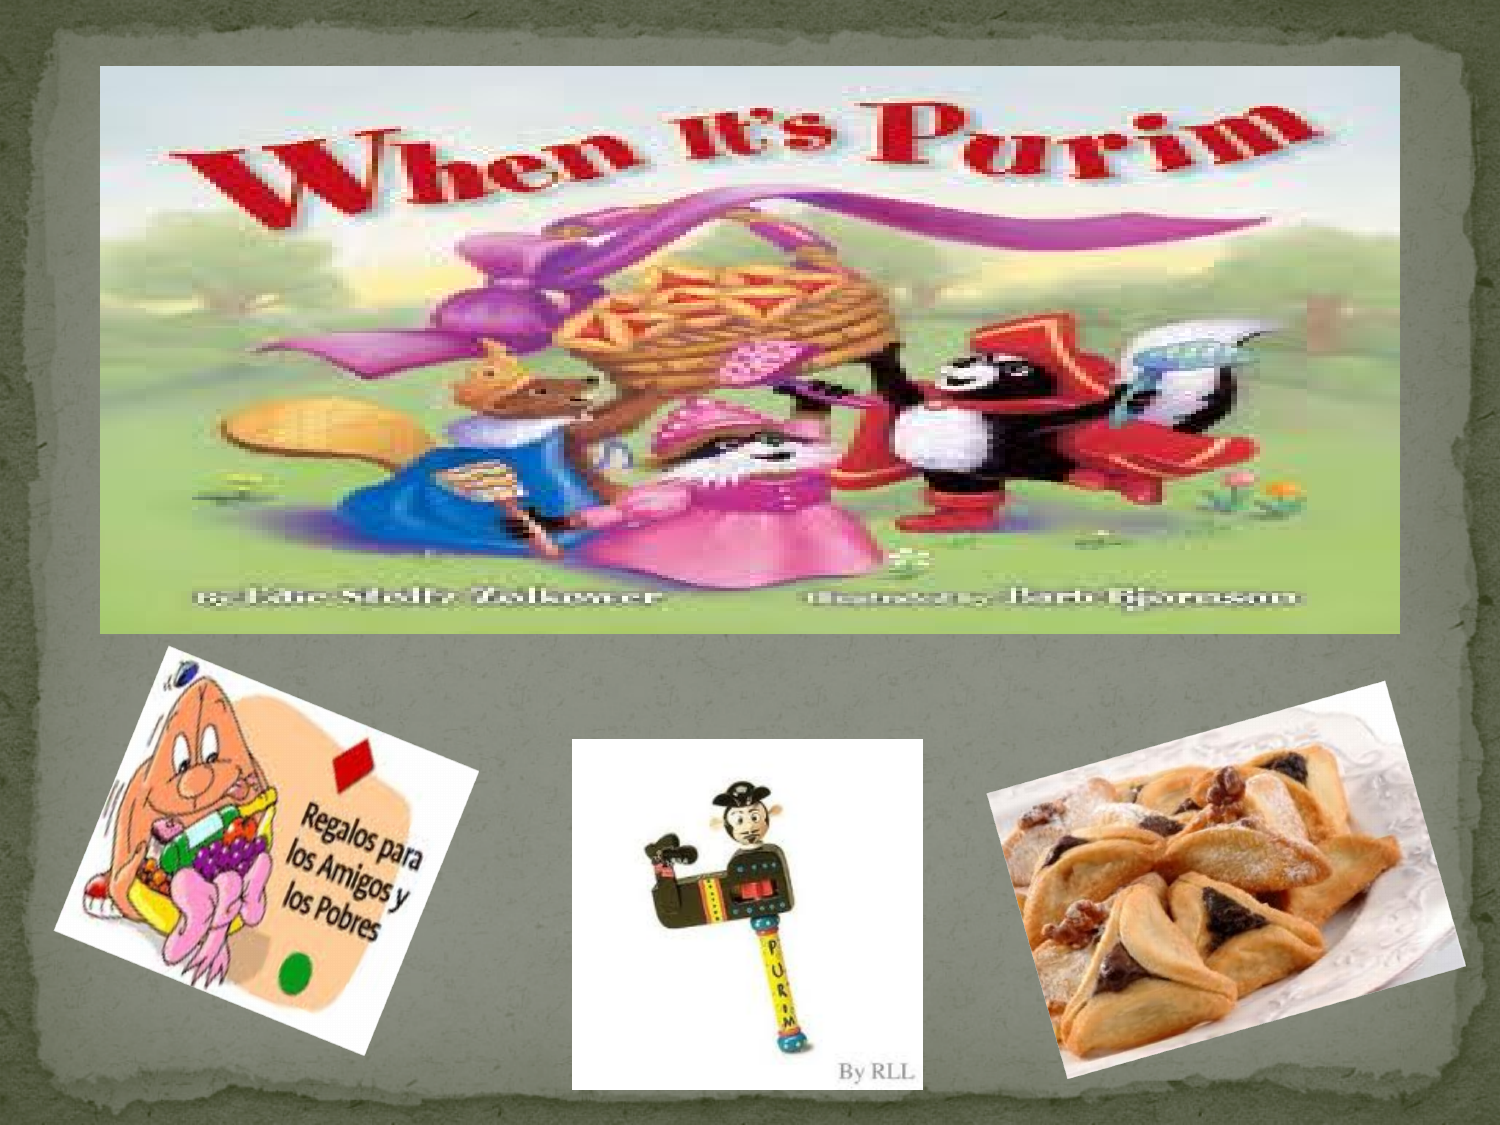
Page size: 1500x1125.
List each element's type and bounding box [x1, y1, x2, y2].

picture [988, 682, 1465, 1078]
picture [55, 647, 478, 1055]
picture [100, 66, 1401, 634]
picture [572, 739, 923, 1090]
